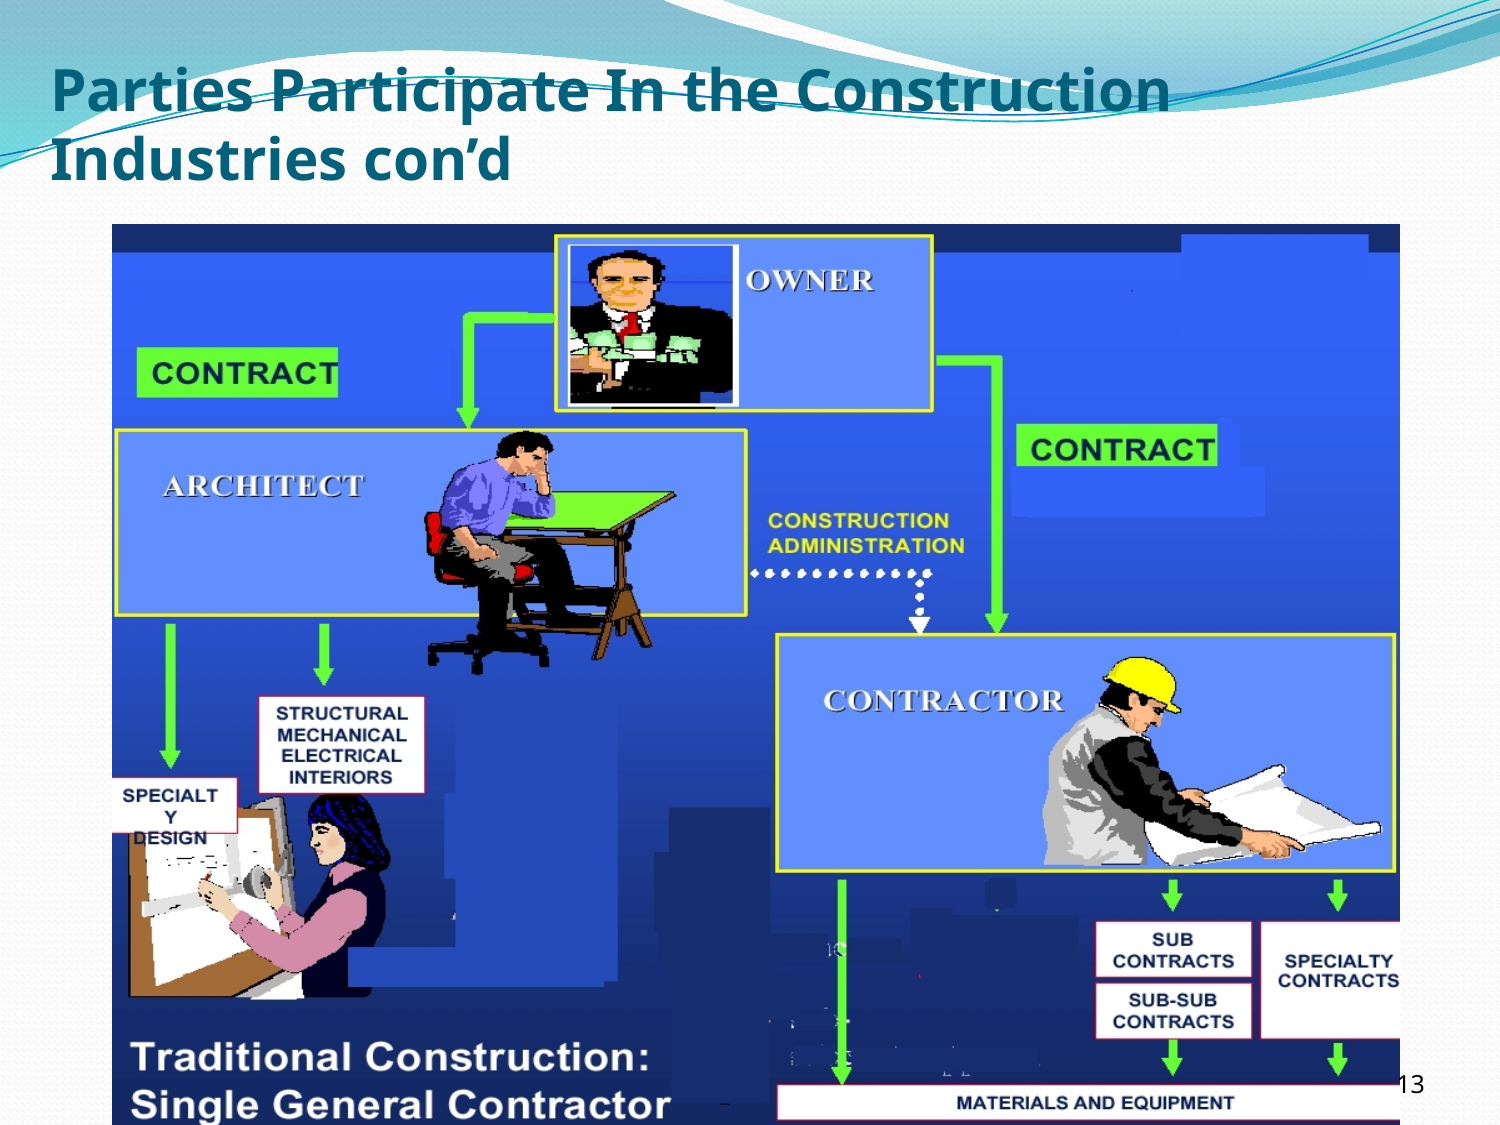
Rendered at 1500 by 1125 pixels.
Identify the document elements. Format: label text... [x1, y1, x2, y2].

slide_number 13 [1407, 1042, 1425, 1103]
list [112, 224, 1401, 1125]
title Parties Participate In the Construction Industries con’d [50, 5, 1400, 193]
